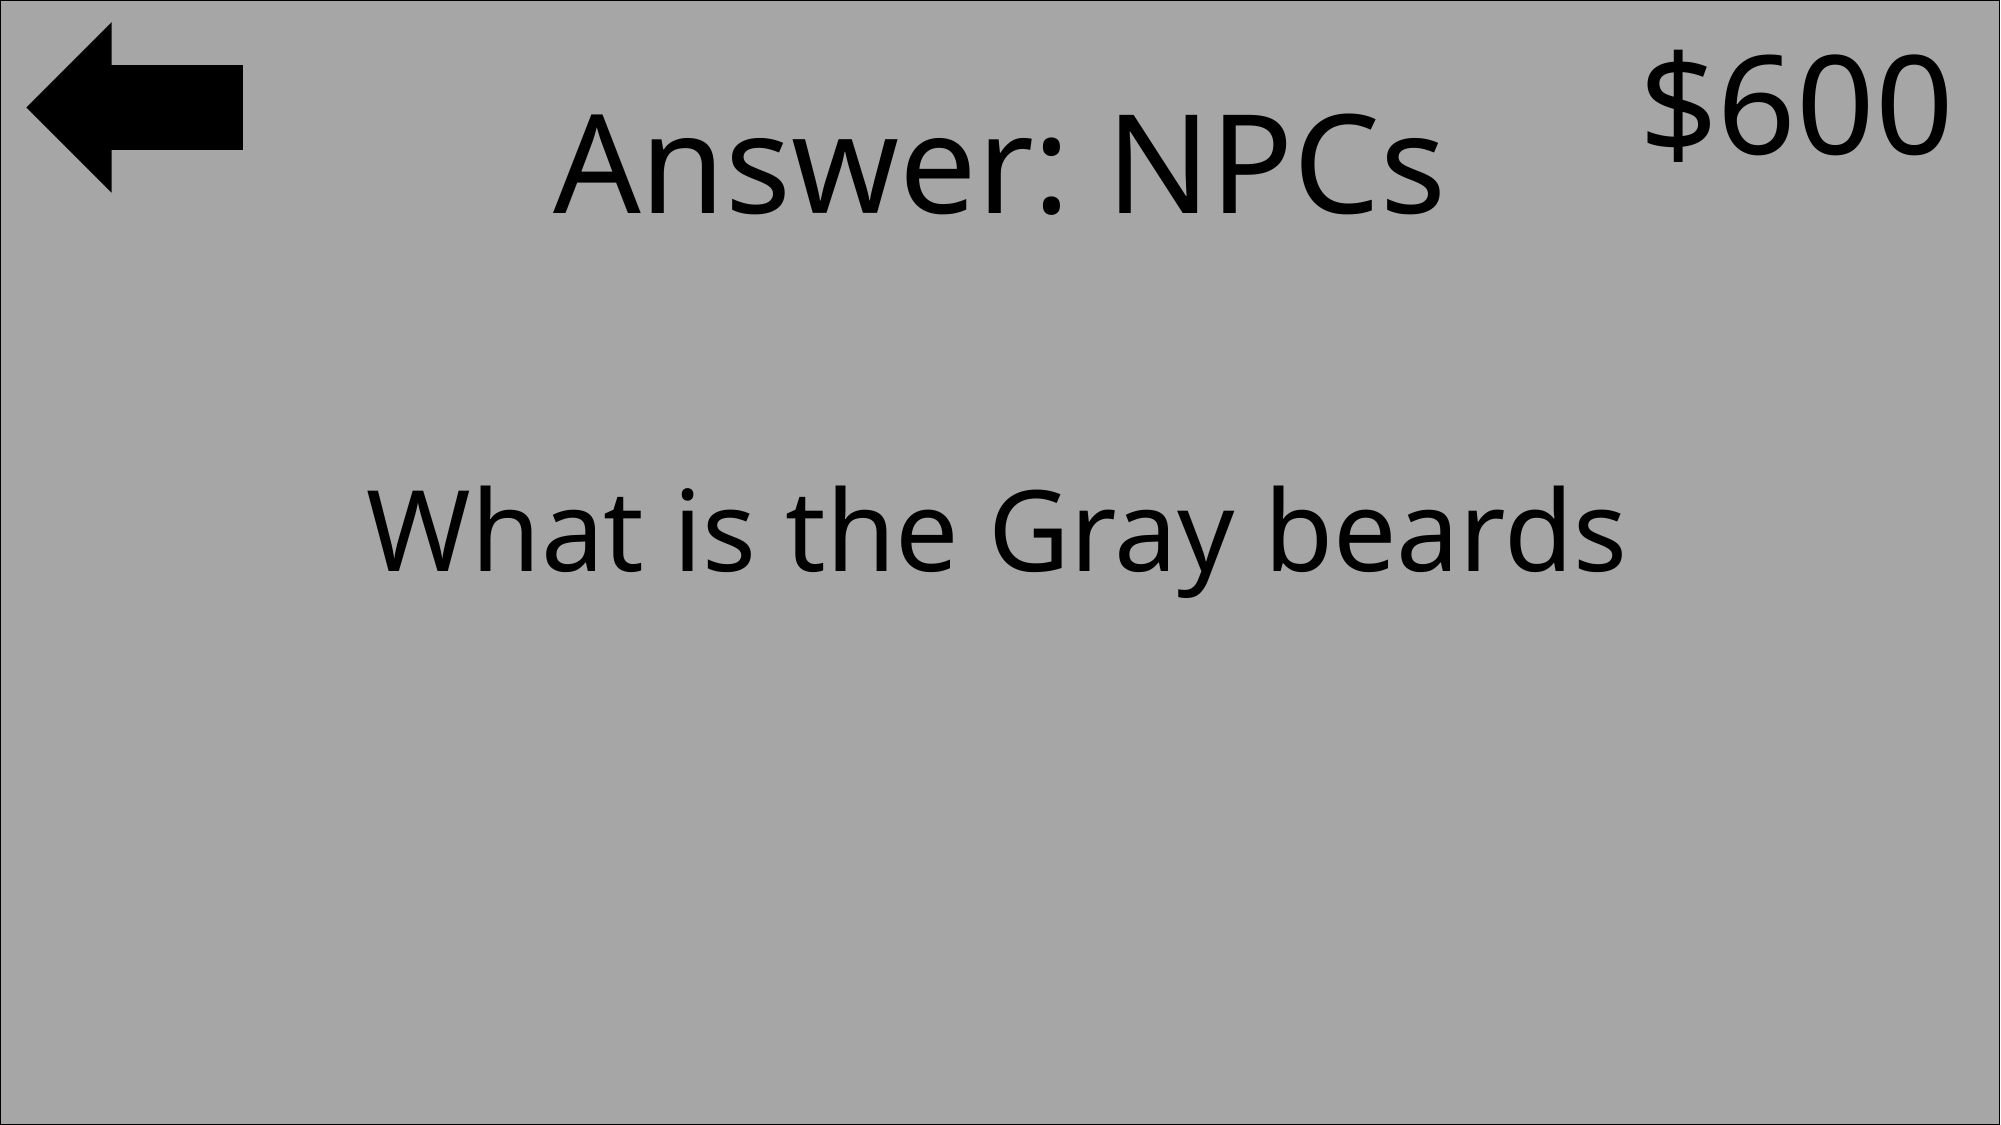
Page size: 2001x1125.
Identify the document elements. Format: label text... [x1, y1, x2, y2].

text_box What is the Gray beards [134, 466, 1860, 1052]
text_box Answer: NPCs [137, 59, 1863, 278]
text_box [0, 0, 2000, 1125]
text_box $600 [1593, 1, 2000, 219]
text_box [26, 22, 243, 193]
